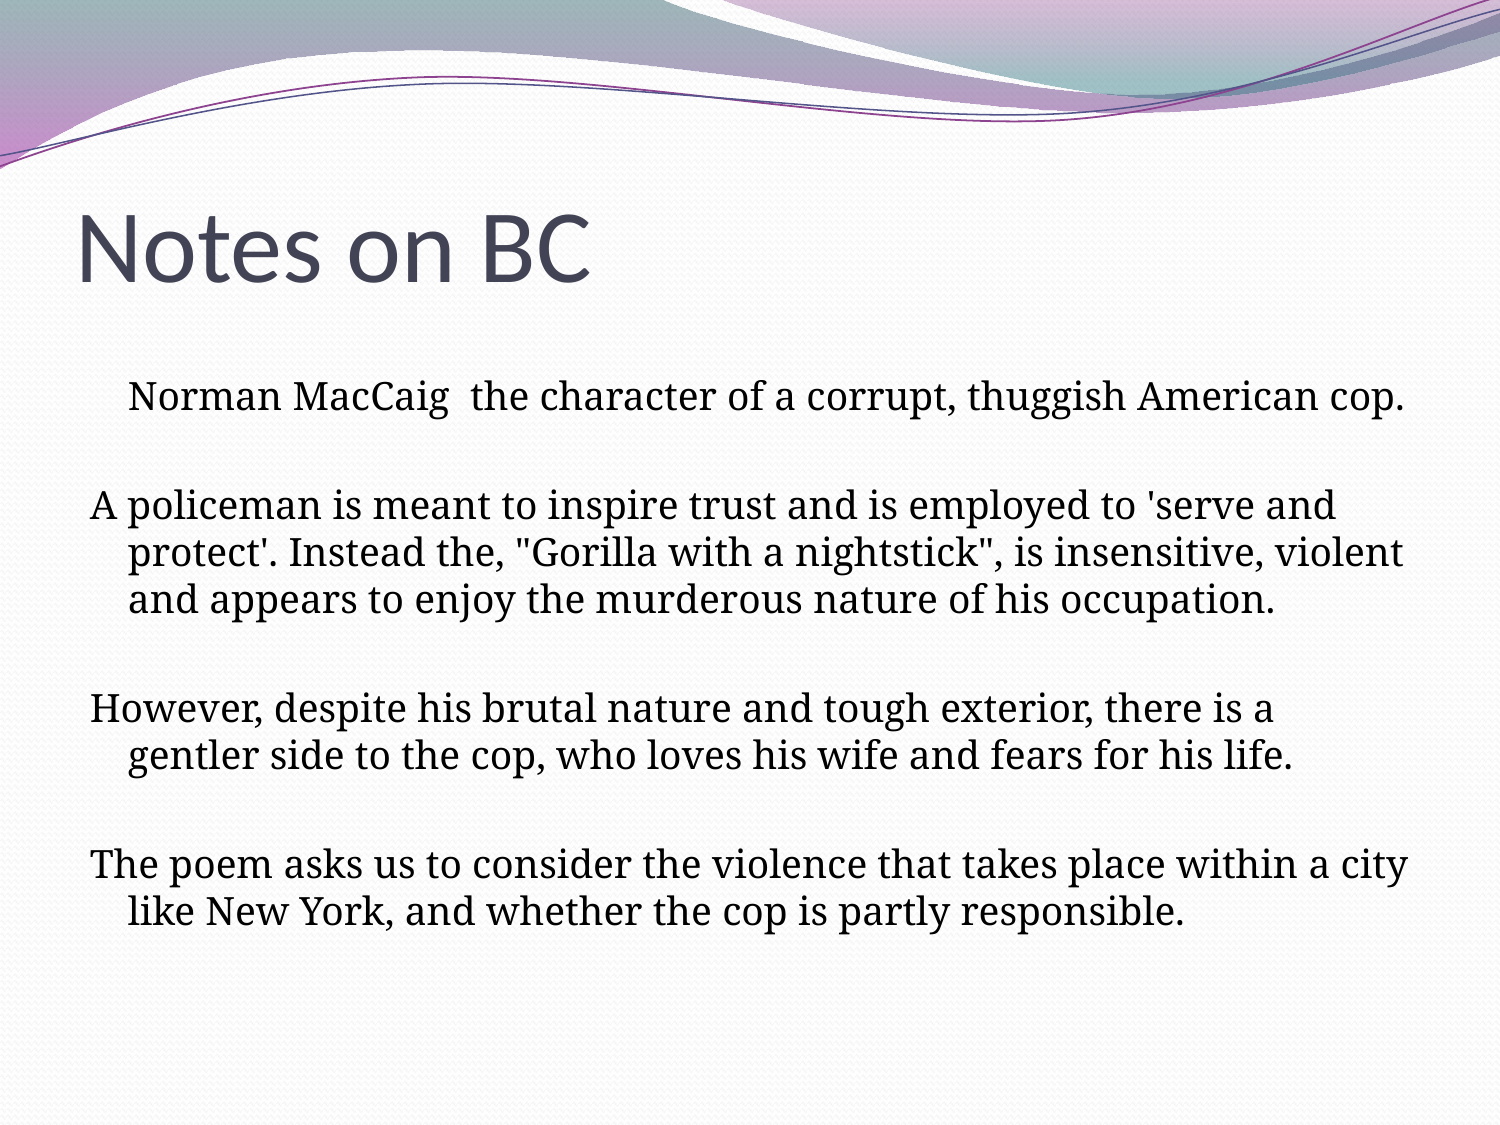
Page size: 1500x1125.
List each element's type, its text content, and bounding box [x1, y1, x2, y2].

list Norman MacCaig the character of a corrupt, thuggish American cop. A policeman is meant to inspire trust and is employed to 'serve and protect'. Instead the, "Gorilla with a nightstick", is insensitive, violent and appears to enjoy the murderous nature of his occupation. However, despite his brutal nature and tough exterior, there is a gentler side to the cop, who loves his wife and fears for his life. The poem asks us to consider the violence that takes place within a city like New York, and whether the cop is partly responsible. [75, 317, 1425, 1038]
title Notes on BC [75, 115, 1425, 303]
